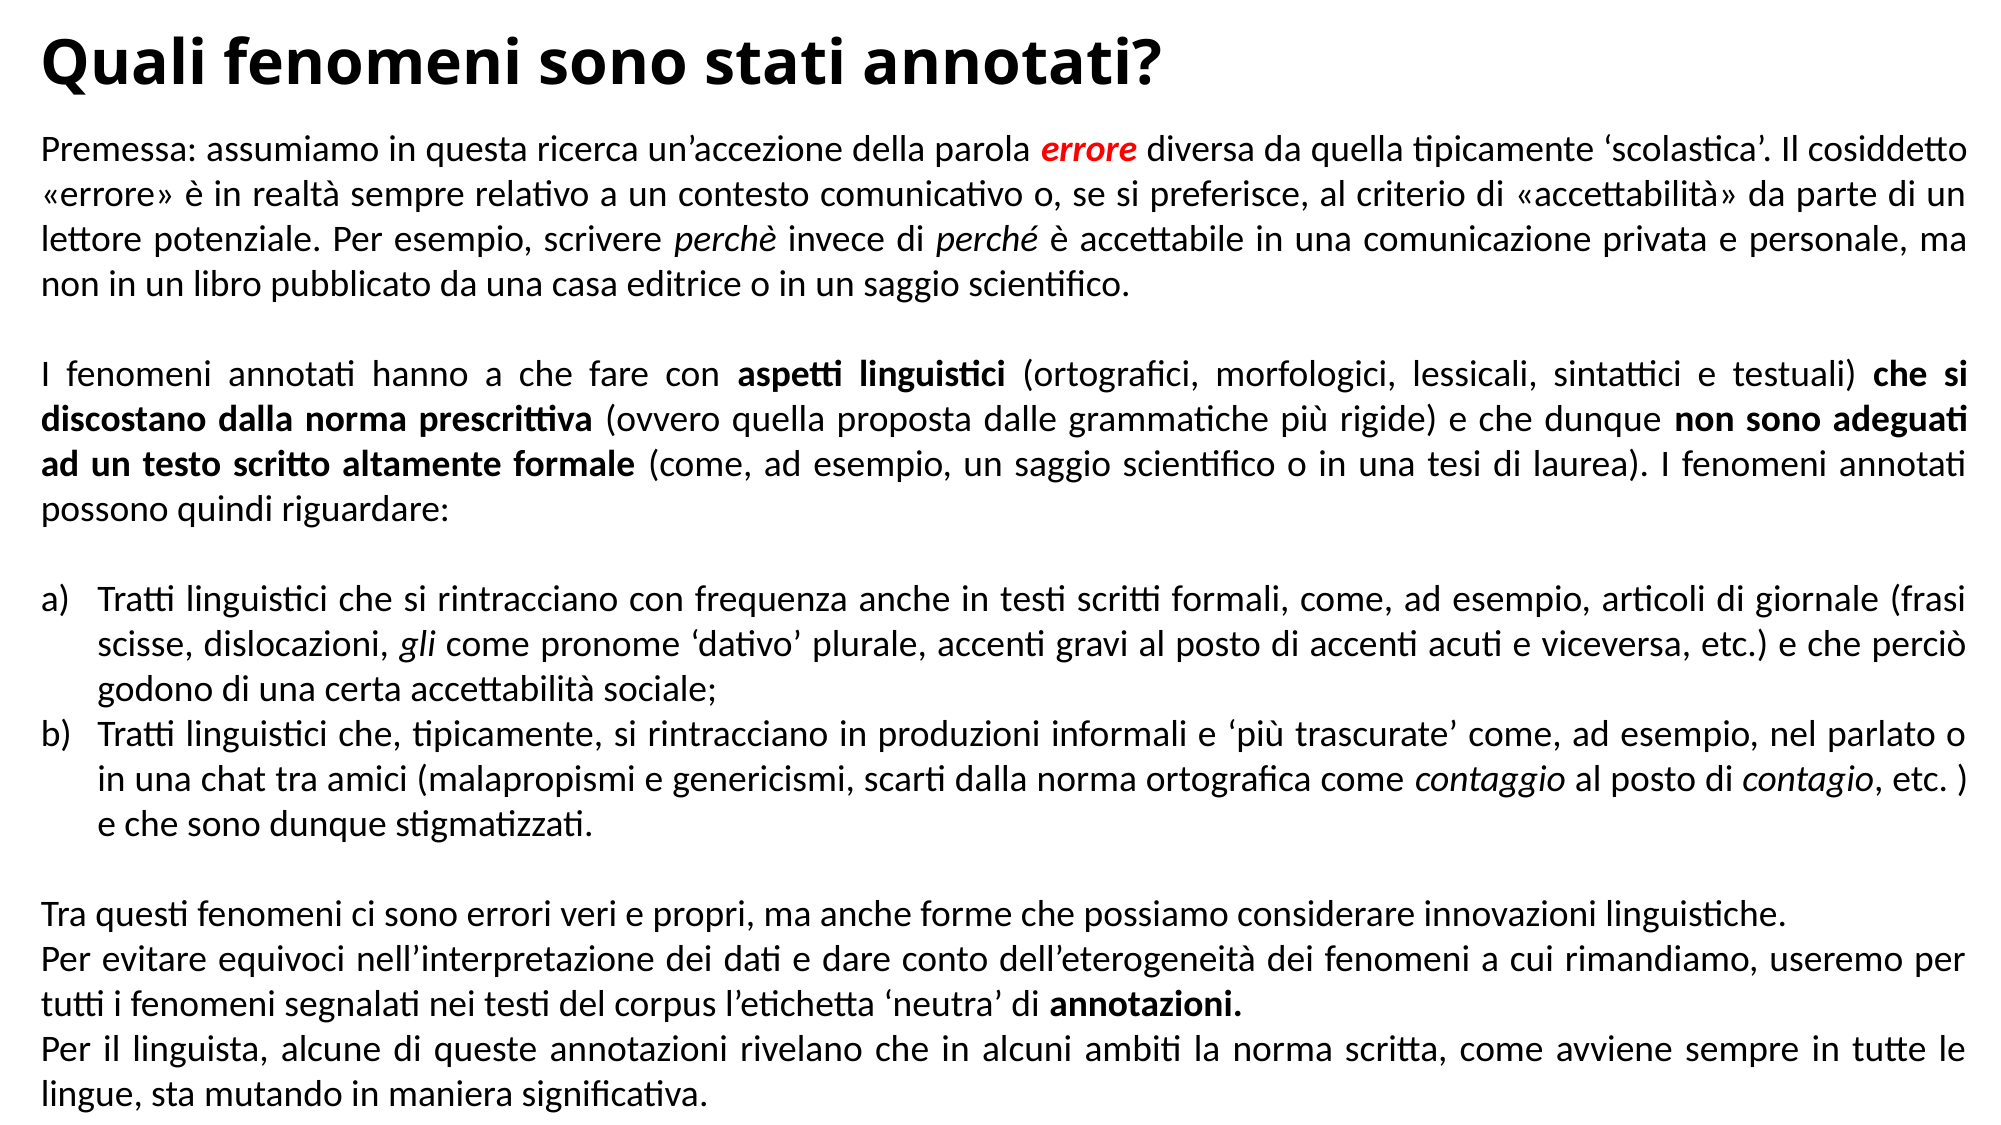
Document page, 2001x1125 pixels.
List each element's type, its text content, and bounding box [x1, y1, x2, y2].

list Premessa: assumiamo in questa ricerca un’accezione della parola errore diversa da quella tipicamente ‘scolastica’. Il cosiddetto «errore» è in realtà sempre relativo a un contesto comunicativo o, se si preferisce, al criterio di «accettabilità» da parte di un lettore potenziale. Per esempio, scrivere perchè invece di perché è accettabile in una comunicazione privata e personale, ma non in un libro pubblicato da una casa editrice o in un saggio scientifico. I fenomeni annotati hanno a che fare con aspetti linguistici (ortografici, morfologici, lessicali, sintattici e testuali) che si discostano dalla norma prescrittiva (ovvero quella proposta dalle grammatiche più rigide) e che dunque non sono adeguati ad un testo scritto altamente formale (come, ad esempio, un saggio scientifico o in una tesi di laurea). I fenomeni annotati possono quindi riguardare: Tratti linguistici che si rintracciano con frequenza anche in testi scritti formali, come, ad esempio, articoli di giornale (frasi scisse, dislocazioni, gli come pronome ‘dativo’ plurale, accenti gravi al posto di accenti acuti e viceversa, etc.) e che perciò godono di una certa accettabilità sociale; Tratti linguistici che, tipicamente, si rintracciano in produzioni informali e ‘più trascurate’ come, ad esempio, nel parlato o in una chat tra amici (malapropismi e genericismi, scarti dalla norma ortografica come contaggio al posto di contagio, etc. ) e che sono dunque stigmatizzati. Tra questi fenomeni ci sono errori veri e propri, ma anche forme che possiamo considerare innovazioni linguistiche. Per evitare equivoci nell’interpretazione dei dati e dare conto dell’eterogeneità dei fenomeni a cui rimandiamo, useremo per tutti i fenomeni segnalati nei testi del corpus l’etichetta ‘neutra’ di annotazioni. Per il linguista, alcune di queste annotazioni rivelano che in alcuni ambiti la norma scritta, come avviene sempre in tutte le lingue, sta mutando in maniera significativa. [25, 116, 1984, 1019]
list Quali fenomeni sono stati annotati? [25, 43, 1869, 116]
